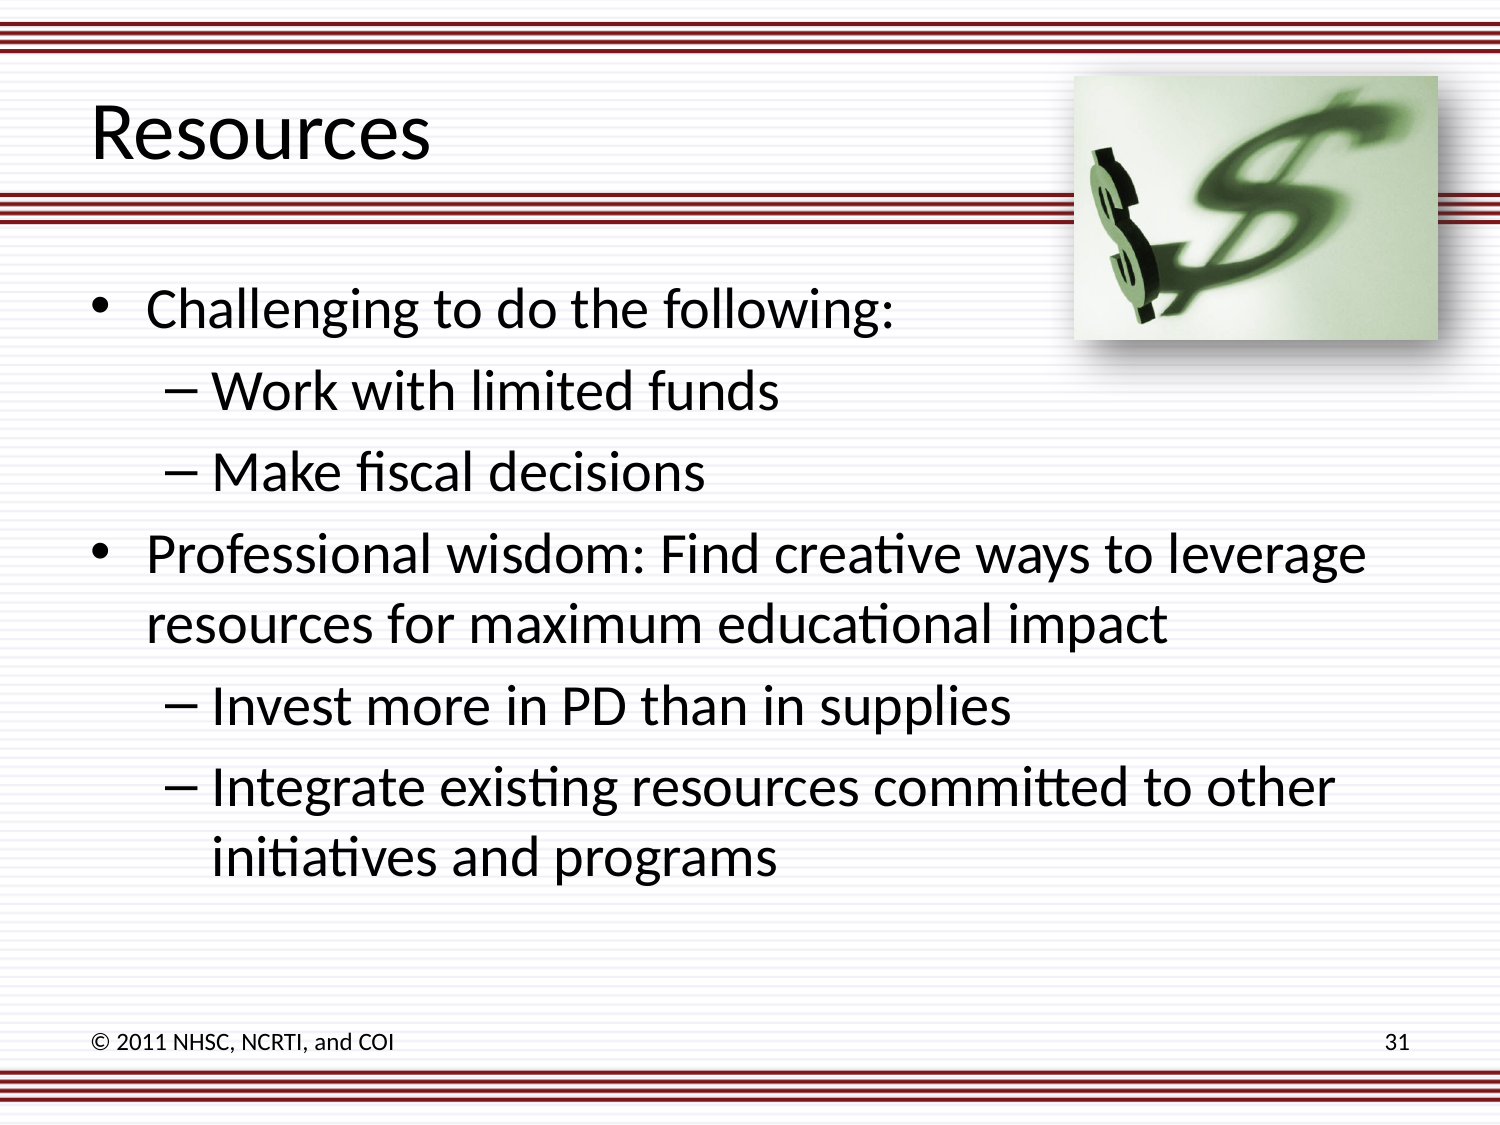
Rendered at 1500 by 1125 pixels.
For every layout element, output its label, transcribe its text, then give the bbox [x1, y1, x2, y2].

title Resources [74, 44, 1426, 209]
list Challenging to do the following: Work with limited funds Make fiscal decisions Professional wisdom: Find creative ways to leverage resources for maximum educational impact Invest more in PD than in supplies Integrate existing resources committed to other initiatives and programs [74, 262, 1426, 1006]
footer © 2011 NHSC, NCRTI, and COI [75, 1010, 550, 1071]
slide_number 31 [1074, 1010, 1425, 1071]
picture [0, 0, 1500, 1125]
